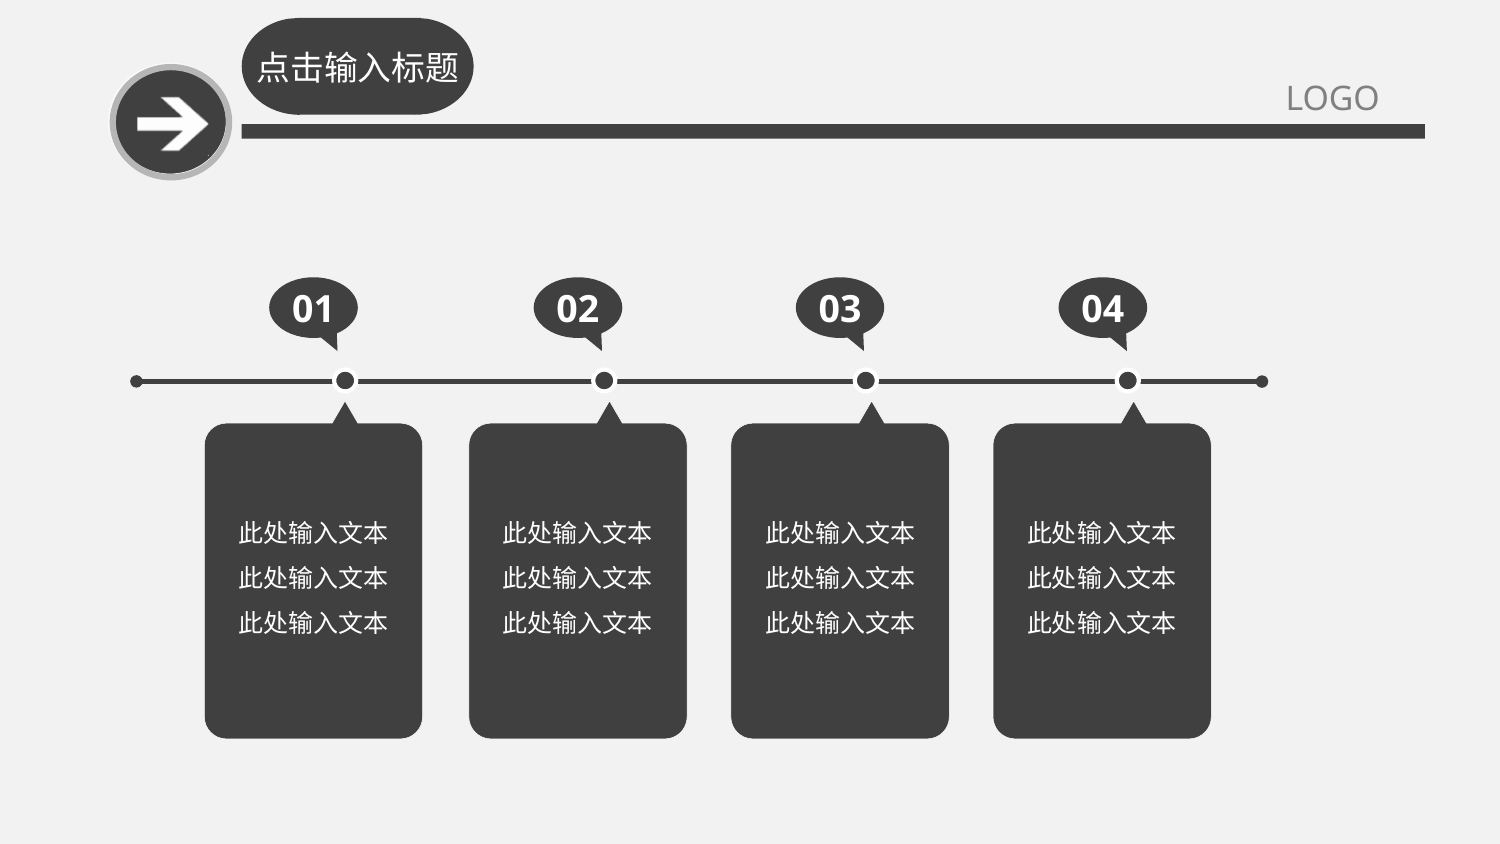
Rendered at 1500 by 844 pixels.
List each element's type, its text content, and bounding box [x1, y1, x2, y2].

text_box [730, 277, 950, 739]
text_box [204, 277, 423, 739]
text_box [1212, 375, 1269, 388]
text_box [468, 277, 688, 739]
text_box [241, 123, 1426, 140]
text_box [130, 375, 204, 388]
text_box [110, 65, 229, 178]
text_box LOGO [1270, 69, 1404, 123]
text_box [992, 277, 1212, 739]
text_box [241, 17, 487, 115]
